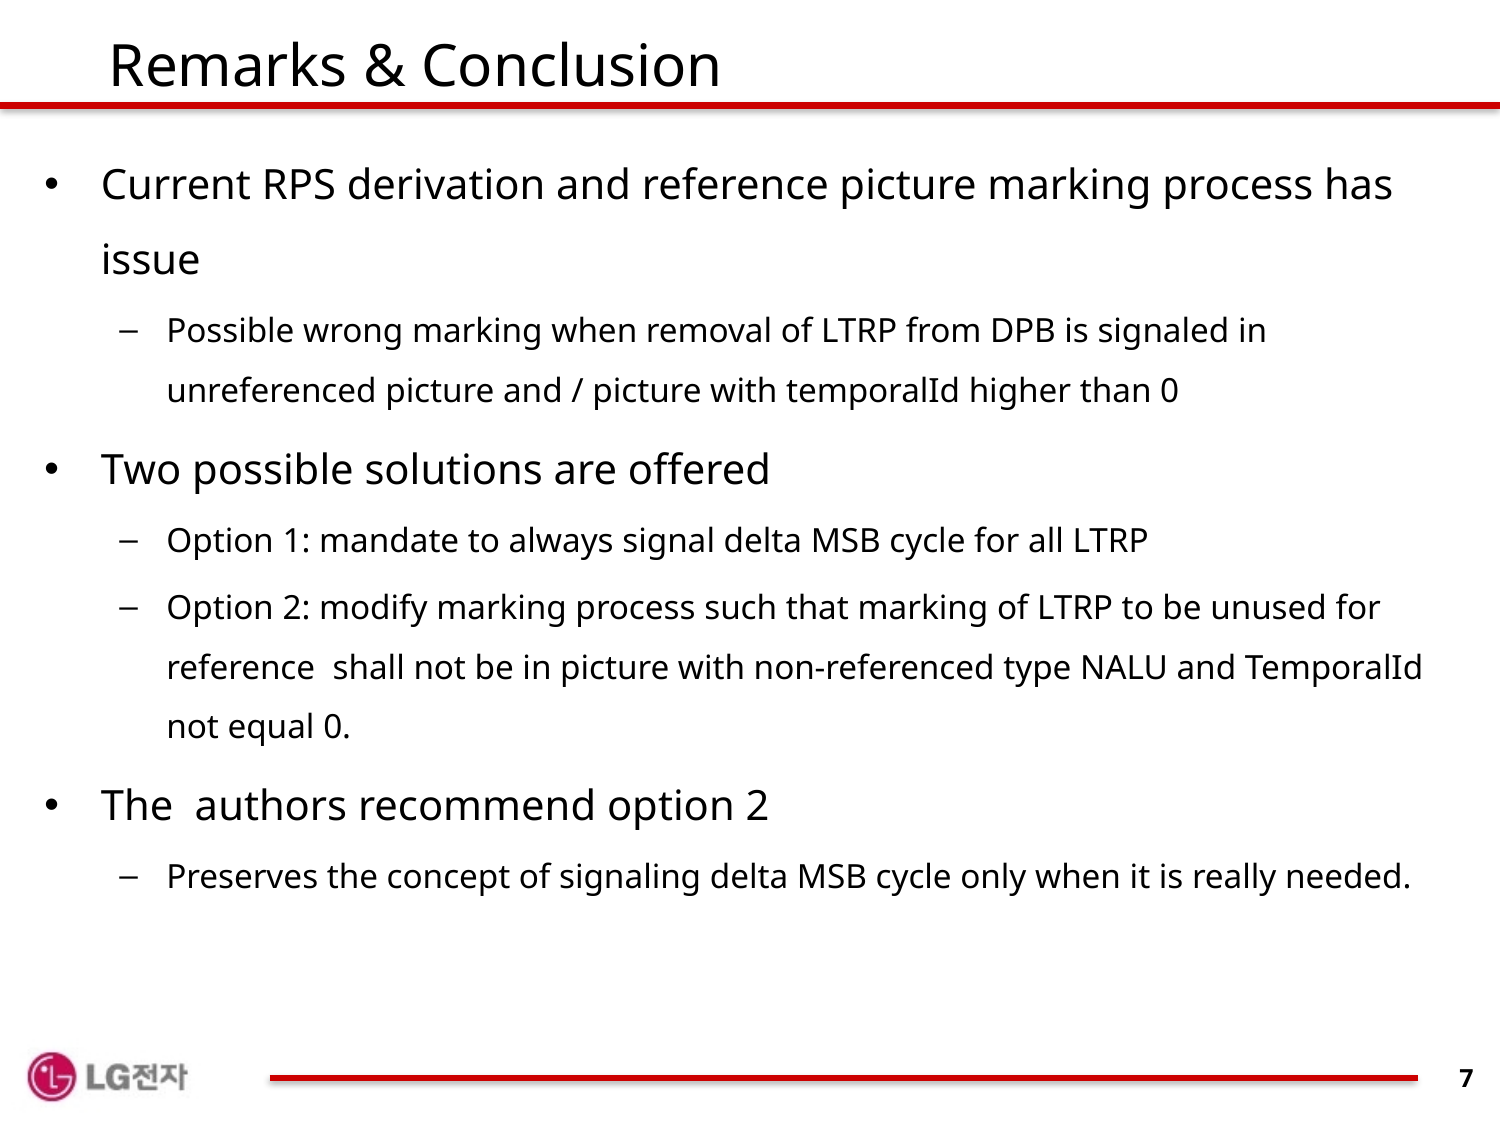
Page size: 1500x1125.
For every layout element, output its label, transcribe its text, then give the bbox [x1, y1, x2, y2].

slide_number 7 [1417, 1054, 1489, 1114]
title Remarks & Conclusion [93, 32, 1243, 94]
list Current RPS derivation and reference picture marking process has issue Possible wrong marking when removal of LTRP from DPB is signaled in unreferenced picture and / picture with temporalId higher than 0 Two possible solutions are offered Option 1: mandate to always signal delta MSB cycle for all LTRP Option 2: modify marking process such that marking of LTRP to be unused for reference shall not be in picture with non-referenced type NALU and TemporalId not equal 0. The authors recommend option 2 Preserves the concept of signaling delta MSB cycle only when it is really needed. [29, 125, 1471, 1059]
picture [0, 1037, 249, 1125]
